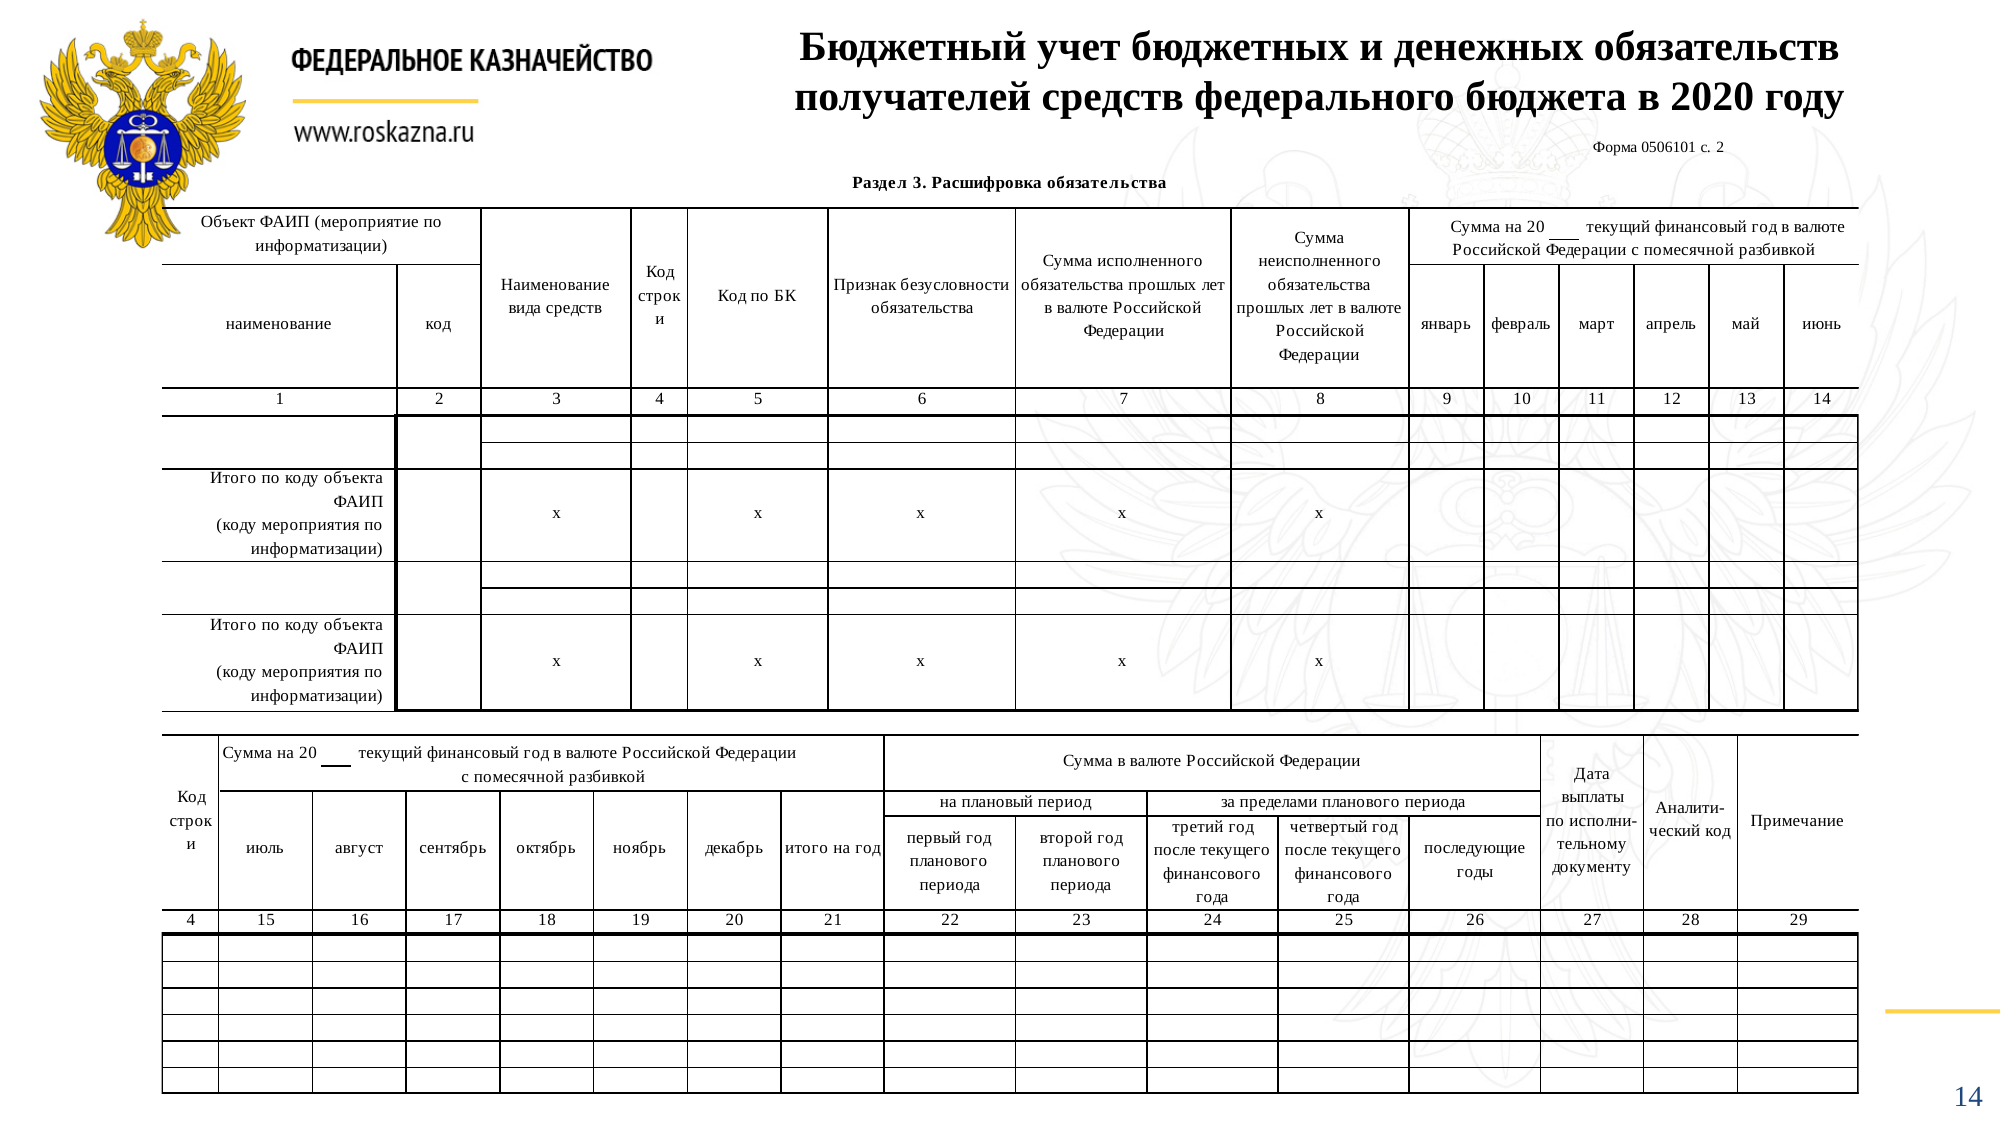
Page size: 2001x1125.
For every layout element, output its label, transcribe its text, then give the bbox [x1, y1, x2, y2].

picture [0, 0, 2001, 1125]
text_box 14 [1929, 1071, 1998, 1119]
text_box Бюджетный учет бюджетных и денежных обязательств получателей средств федерального бюджета в 2020 году [641, 10, 1998, 126]
